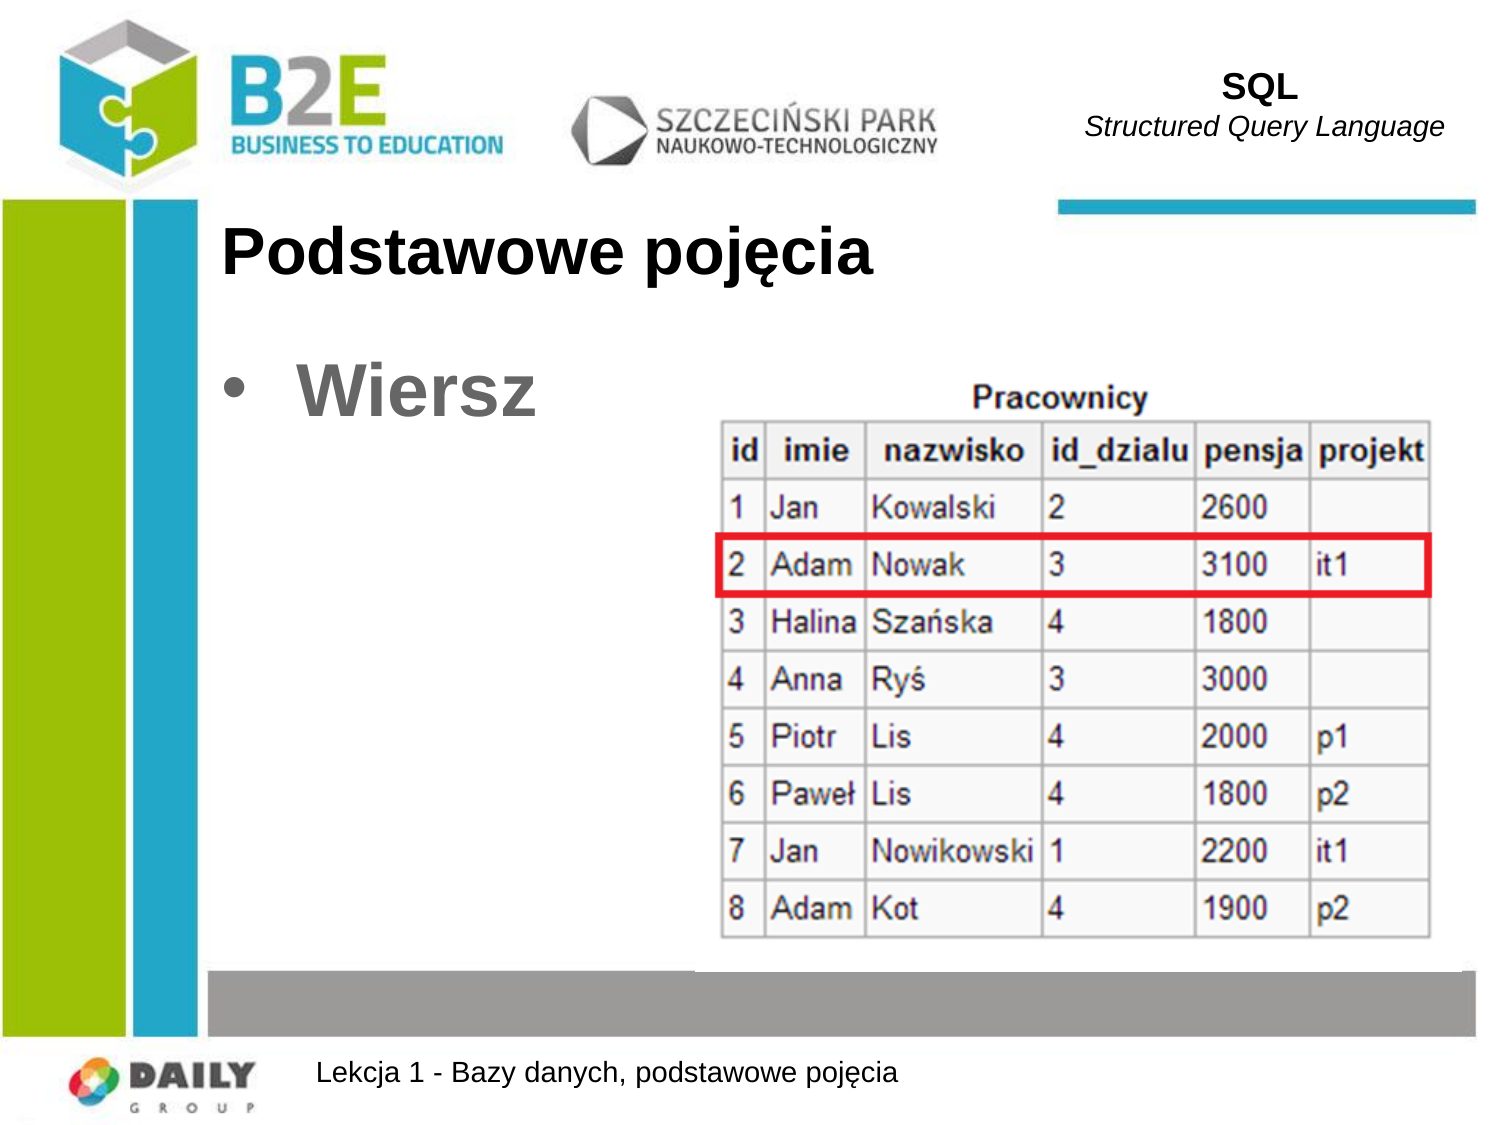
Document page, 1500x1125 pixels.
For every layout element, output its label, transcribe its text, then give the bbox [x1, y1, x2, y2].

title Podstawowe pojęcia [206, 174, 1400, 303]
picture [0, 0, 1500, 1125]
text_box Lekcja 1 - Bazy danych, podstawowe pojęcia [301, 1046, 1034, 1096]
text_box SQL Structured Query Language [1069, 54, 1461, 150]
subtitle Wiersz [206, 326, 1462, 929]
